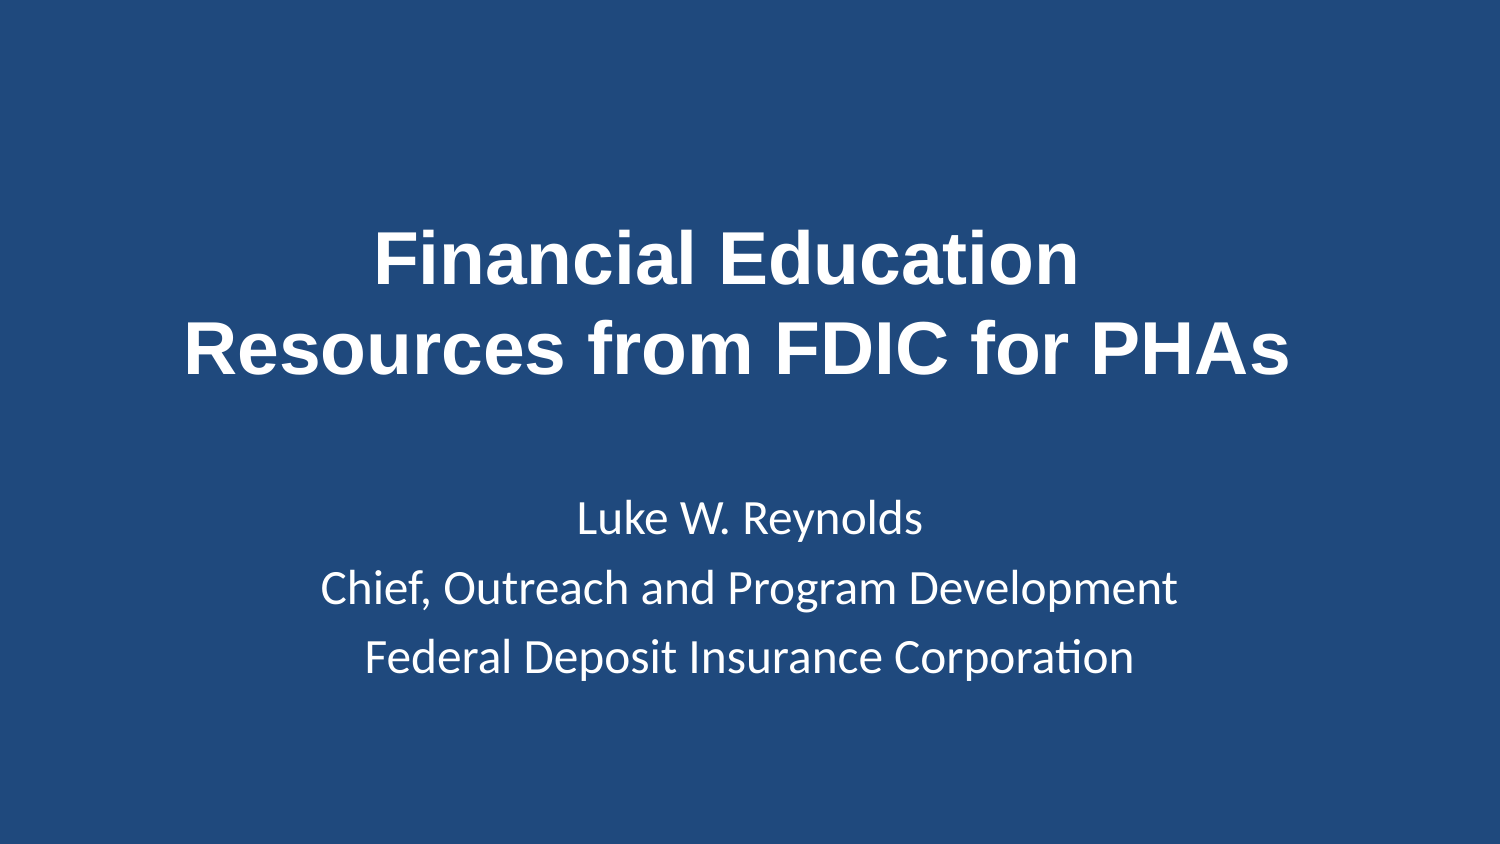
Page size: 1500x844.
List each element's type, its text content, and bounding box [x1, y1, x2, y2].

title Financial Education Resources from FDIC for PHAs [99, 209, 1375, 391]
subtitle Luke W. Reynolds Chief, Outreach and Program Development Federal Deposit Insurance Corporation [225, 478, 1275, 694]
